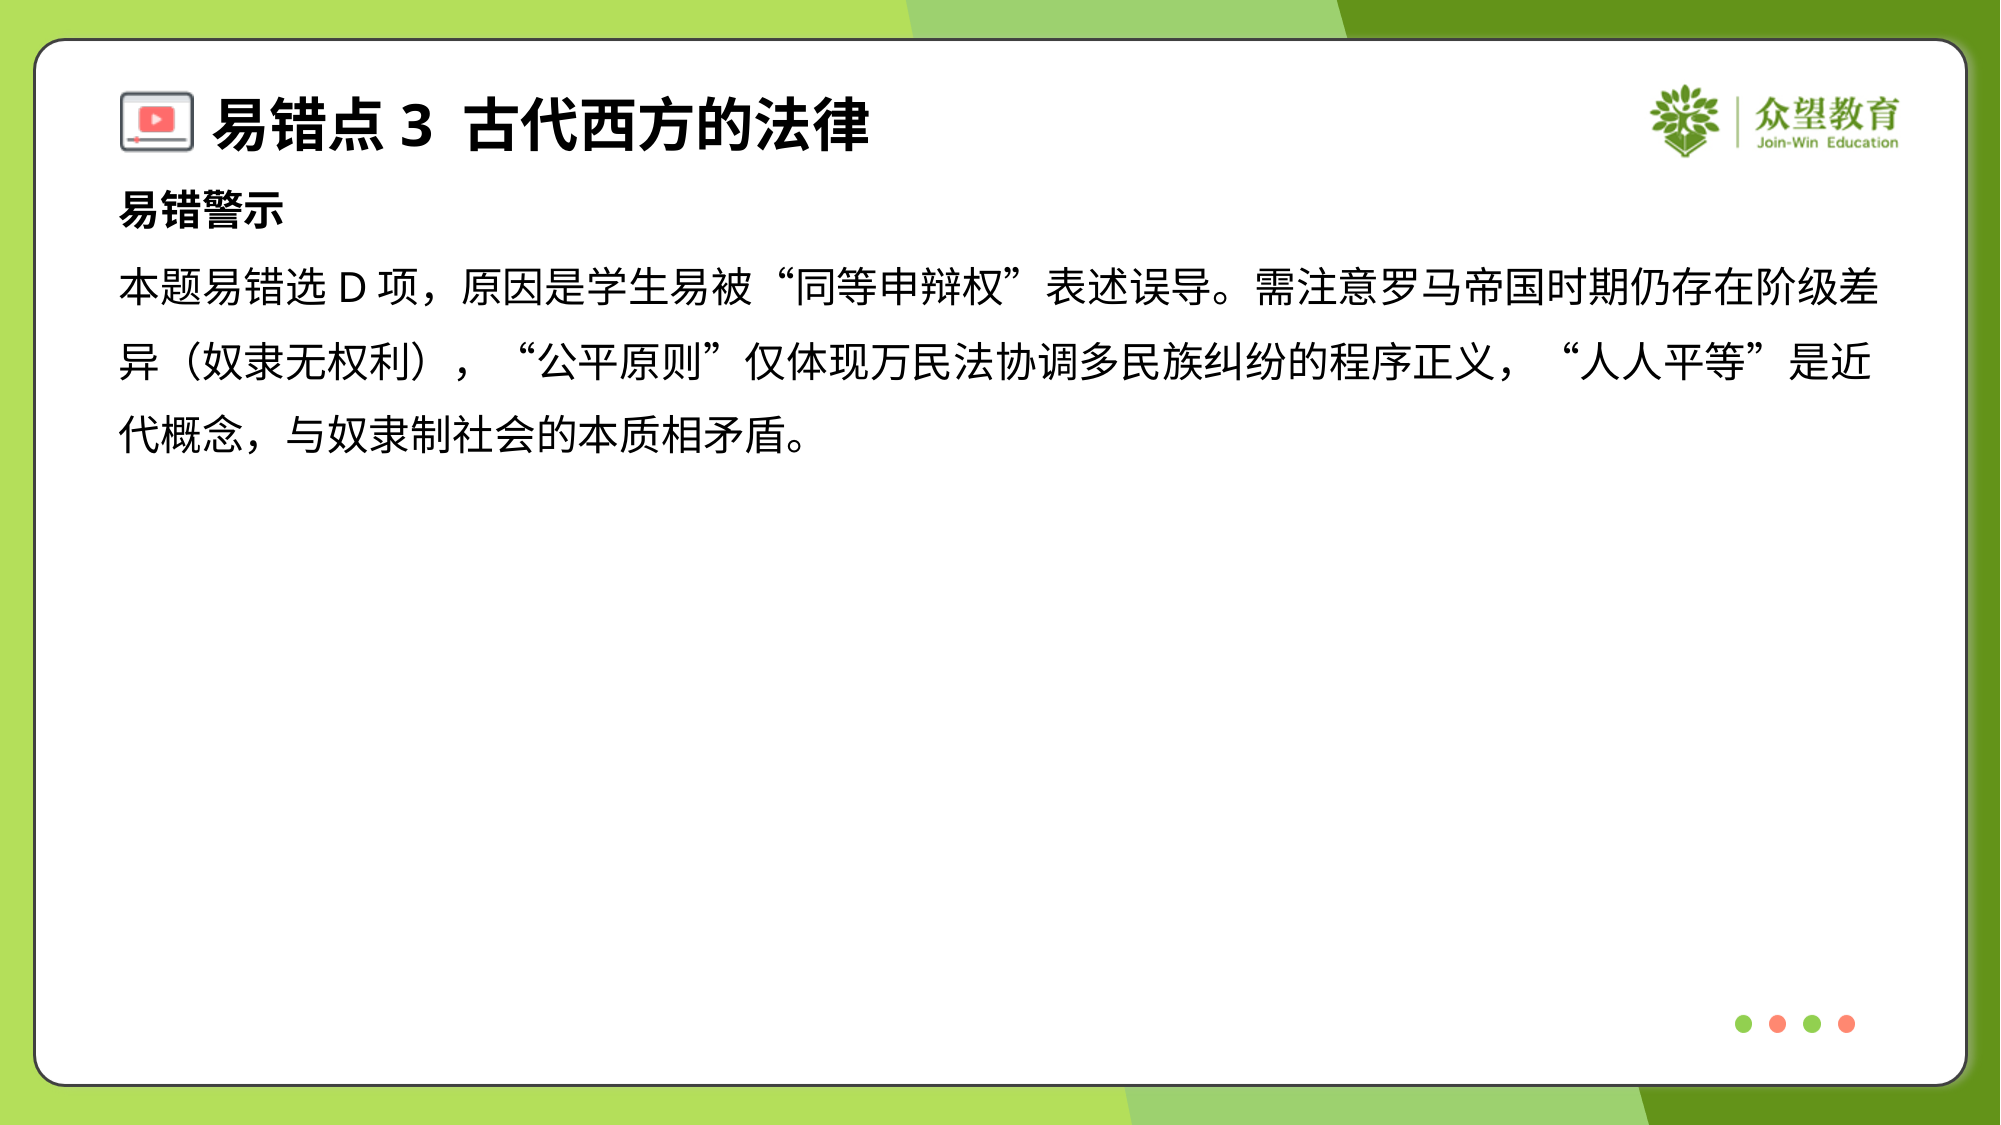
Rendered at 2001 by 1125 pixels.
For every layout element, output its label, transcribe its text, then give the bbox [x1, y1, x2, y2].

text_box 易错警示 本题易错选D项，原因是学生易被“同等申辩权”表述误导。需注意罗马帝国时期仍存在阶级差 异（奴隶无权利），“公平原则”仅体现万民法协调多民族纠纷的程序正义，“人人平等”是近 代概念，与奴隶制社会的本质相矛盾。 [118, 158, 1883, 452]
picture [0, 0, 2000, 1125]
